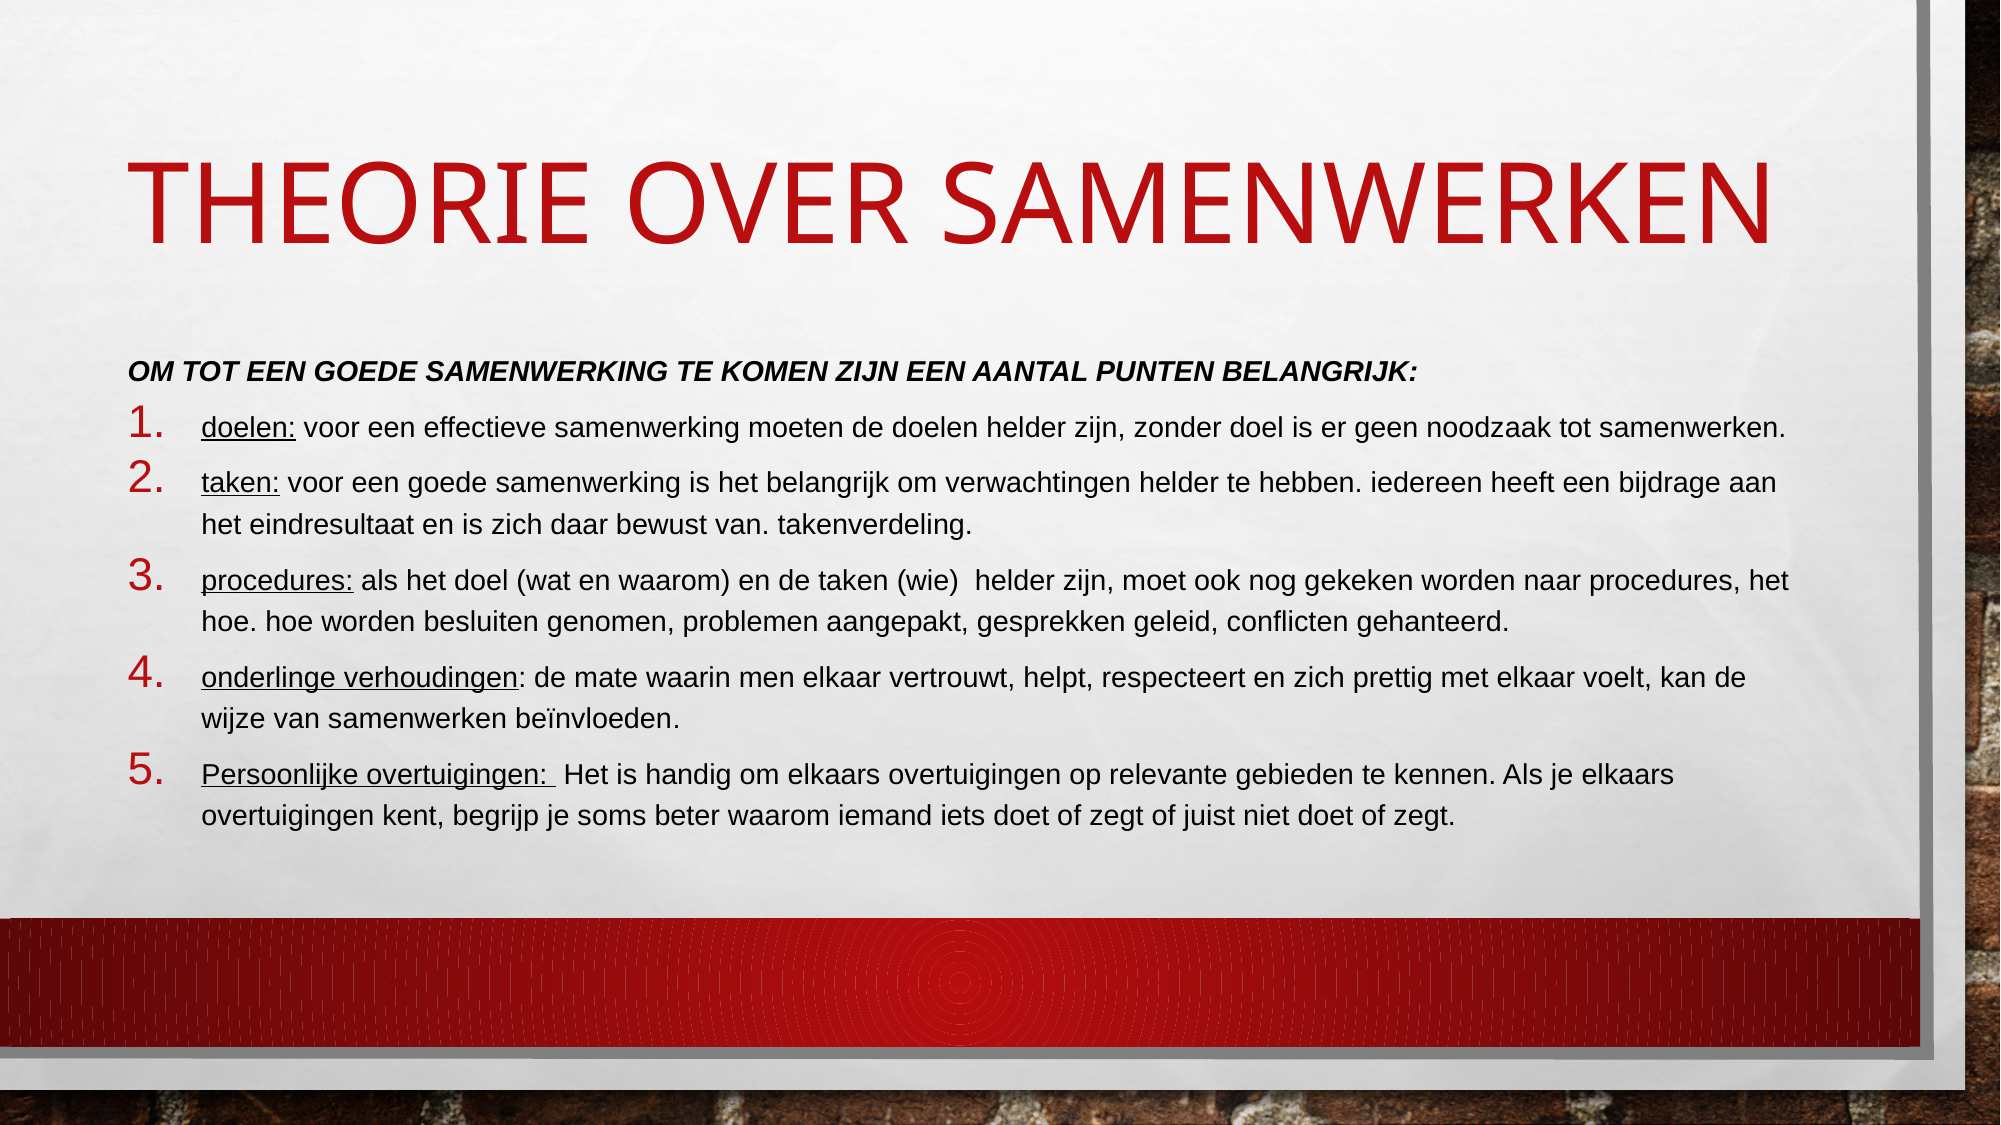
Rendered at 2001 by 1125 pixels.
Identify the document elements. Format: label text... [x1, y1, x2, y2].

title Theorie over samenwerken [112, 112, 1818, 302]
picture [0, 0, 2000, 1125]
list Om tot een goede samenwerking te komen zijn een aantal punten belangrijk: doelen: voor een effectieve samenwerking moeten de doelen helder zijn, zonder doel is er geen noodzaak tot samenwerken. taken: voor een goede samenwerking is het belangrijk om verwachtingen helder te hebben. iedereen heeft een bijdrage aan het eindresultaat en is zich daar bewust van. takenverdeling. procedures: als het doel (wat en waarom) en de taken (wie) helder zijn, moet ook nog gekeken worden naar procedures, het hoe. hoe worden besluiten genomen, problemen aangepakt, gesprekken geleid, conflicten gehanteerd. onderlinge verhoudingen: de mate waarin men elkaar vertrouwt, helpt, respecteert en zich prettig met elkaar voelt, kan de wijze van samenwerken beïnvloeden. Persoonlijke overtuigingen: Het is handig om elkaars overtuigingen op relevante gebieden te kennen. Als je elkaars overtuigingen kent, begrijp je soms beter waarom iemand iets doet of zegt of juist niet doet of zegt. [112, 338, 1818, 882]
